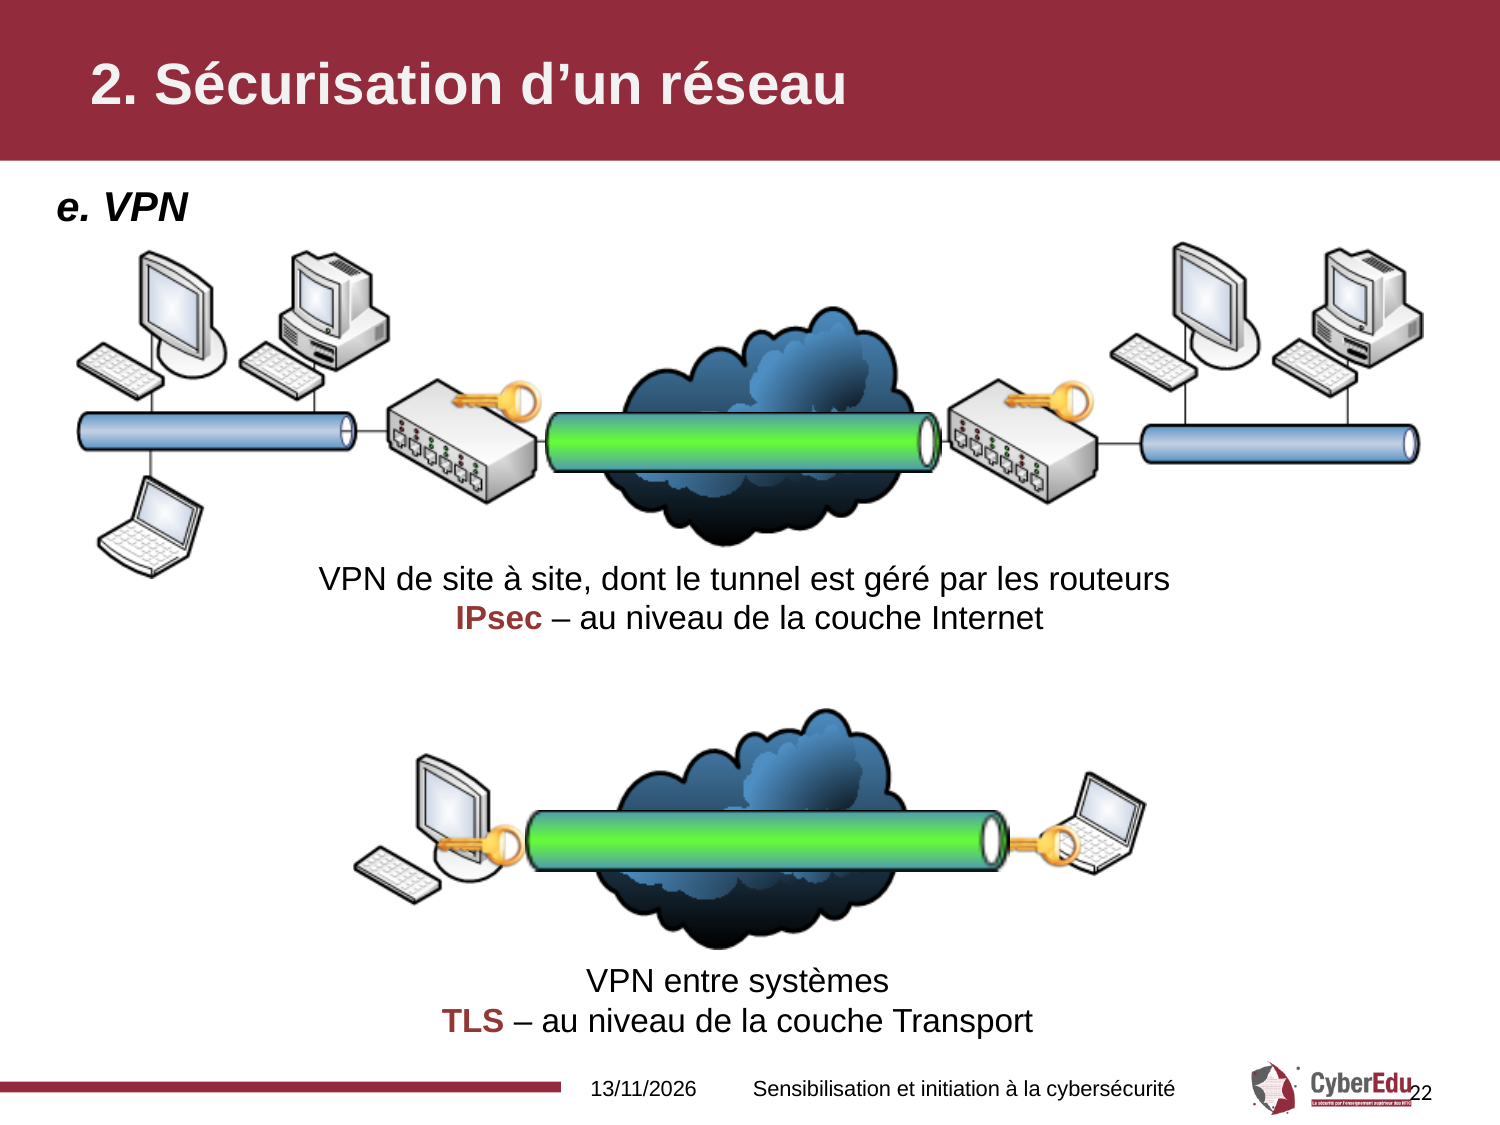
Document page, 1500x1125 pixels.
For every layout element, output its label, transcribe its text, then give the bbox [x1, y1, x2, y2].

picture [352, 708, 1148, 950]
picture [76, 241, 1424, 580]
text_box VPN entre systèmes TLS – au niveau de la couche Transport [277, 952, 1199, 1047]
text_box VPN de site à site, dont le tunnel est géré par les routeurs IPsec – au niveau de la couche Internet [301, 587, 1199, 644]
title 2. Sécurisation d’un réseau [75, 1, 1425, 161]
picture [1246, 1060, 1412, 1115]
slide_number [561, 1057, 727, 1118]
text_box e. VPN [41, 172, 1471, 268]
footer Sensibilisation et initiation à la cybersécurité [738, 1057, 1236, 1118]
